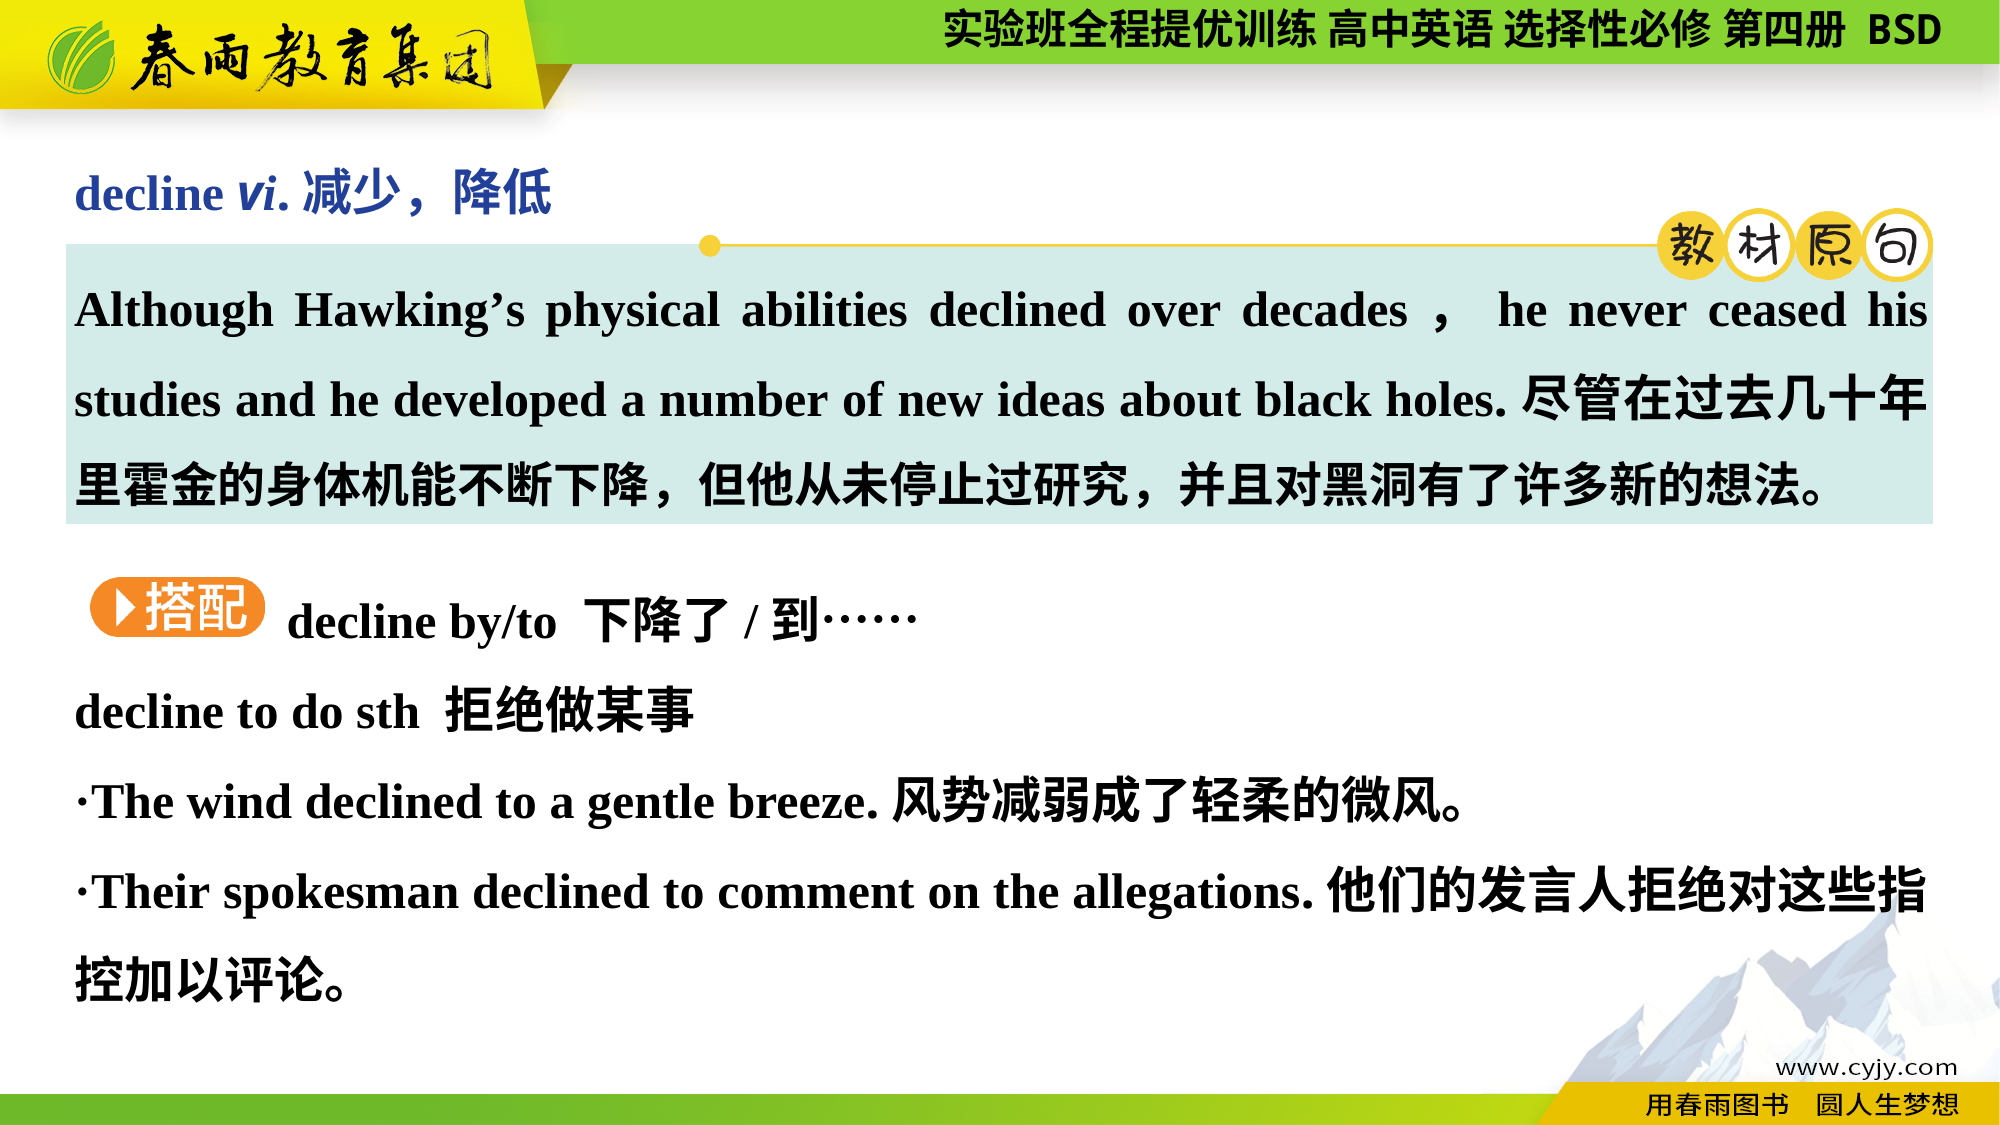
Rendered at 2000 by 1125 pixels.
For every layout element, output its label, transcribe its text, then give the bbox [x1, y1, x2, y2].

picture [0, 0, 2000, 1125]
list decline vi.减少，降低 Although Hawking’s physical abilities declined over decades，he never ceased his studies and he developed a number of new ideas about black holes.尽管在过去几十年里霍金的身体机能不断下降，但他从未停止过研究，并且对黑洞有了许多新的想法。 [59, 122, 1944, 524]
text_box decline by/to 下降了/到…… decline to do sth 拒绝做某事 ·The wind declined to a gentle breeze.风势减弱成了轻柔的微风。 ·Their spokesman declined to comment on the allegations.他们的发言人拒绝对这些指控加以评论。 [59, 550, 1944, 1016]
